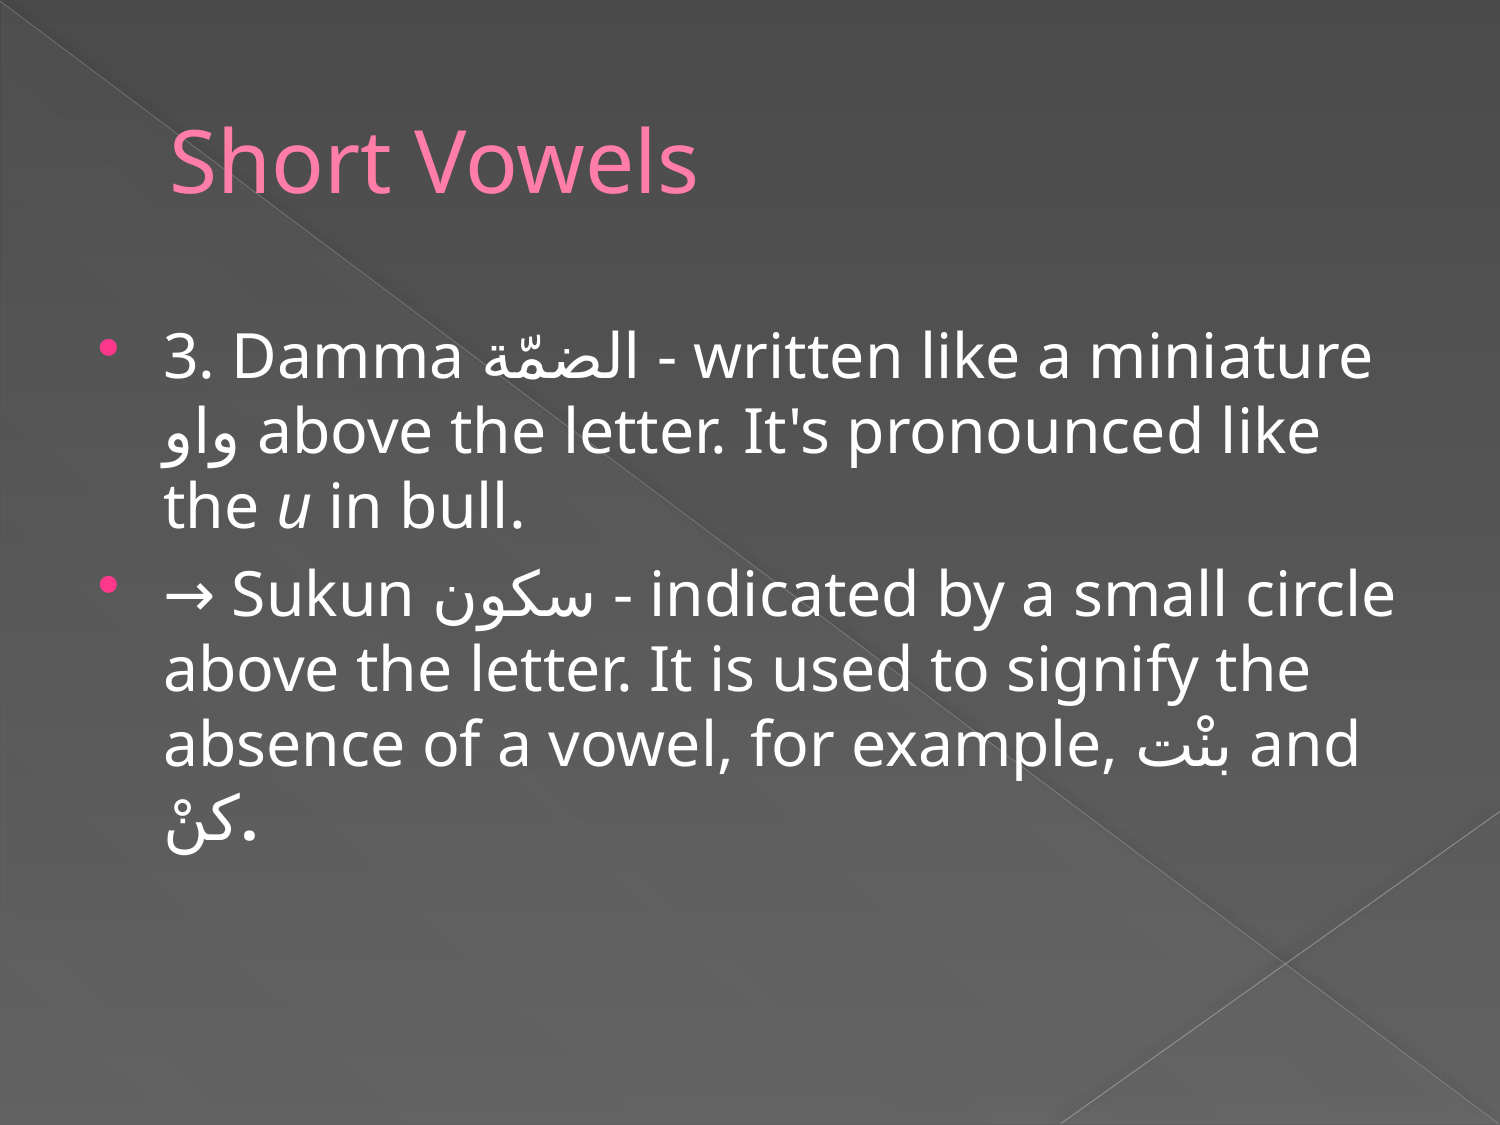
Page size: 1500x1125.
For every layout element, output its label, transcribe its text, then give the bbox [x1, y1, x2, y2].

list 3. Damma الضمّة - written like a miniature واو above the letter. It's pronounced like the u in bull. → Sukun سكون - indicated by a small circle above the letter. It is used to signify the absence of a vowel, for example, بنْت and كنْ. [75, 308, 1425, 1059]
title Short Vowels [75, 43, 1425, 274]
